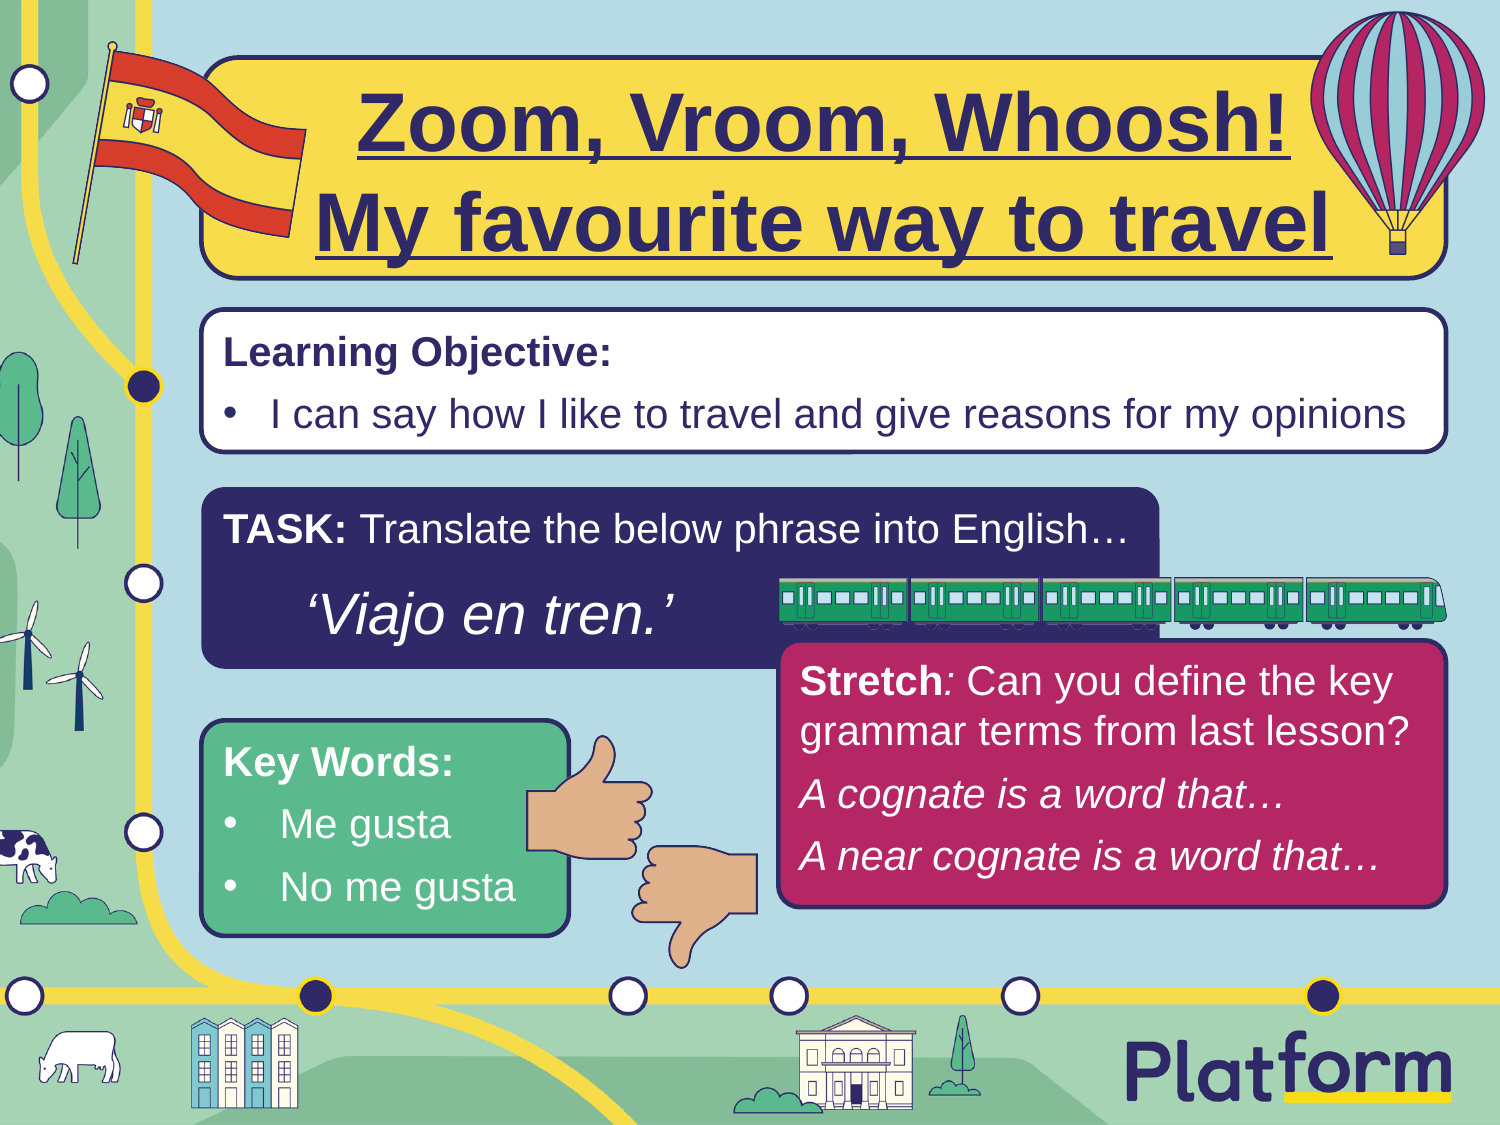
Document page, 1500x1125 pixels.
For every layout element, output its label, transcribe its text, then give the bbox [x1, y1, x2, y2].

text_box Stretch: Can you define the key grammar terms from last lesson? A cognate is a word that… A near cognate is a word that… [778, 640, 1447, 908]
text_box Key Words: Me gusta No me gusta [201, 720, 569, 936]
text_box Learning Objective: I can say how I like to travel and give reasons for my opinions [201, 309, 1447, 452]
text_box Zoom, Vroom, Whoosh! My favourite way to travel [219, 57, 1294, 279]
text_box TASK: Translate the below phrase into English… ‘Viajo en tren.’ [201, 487, 1160, 669]
picture [0, 0, 1500, 1125]
